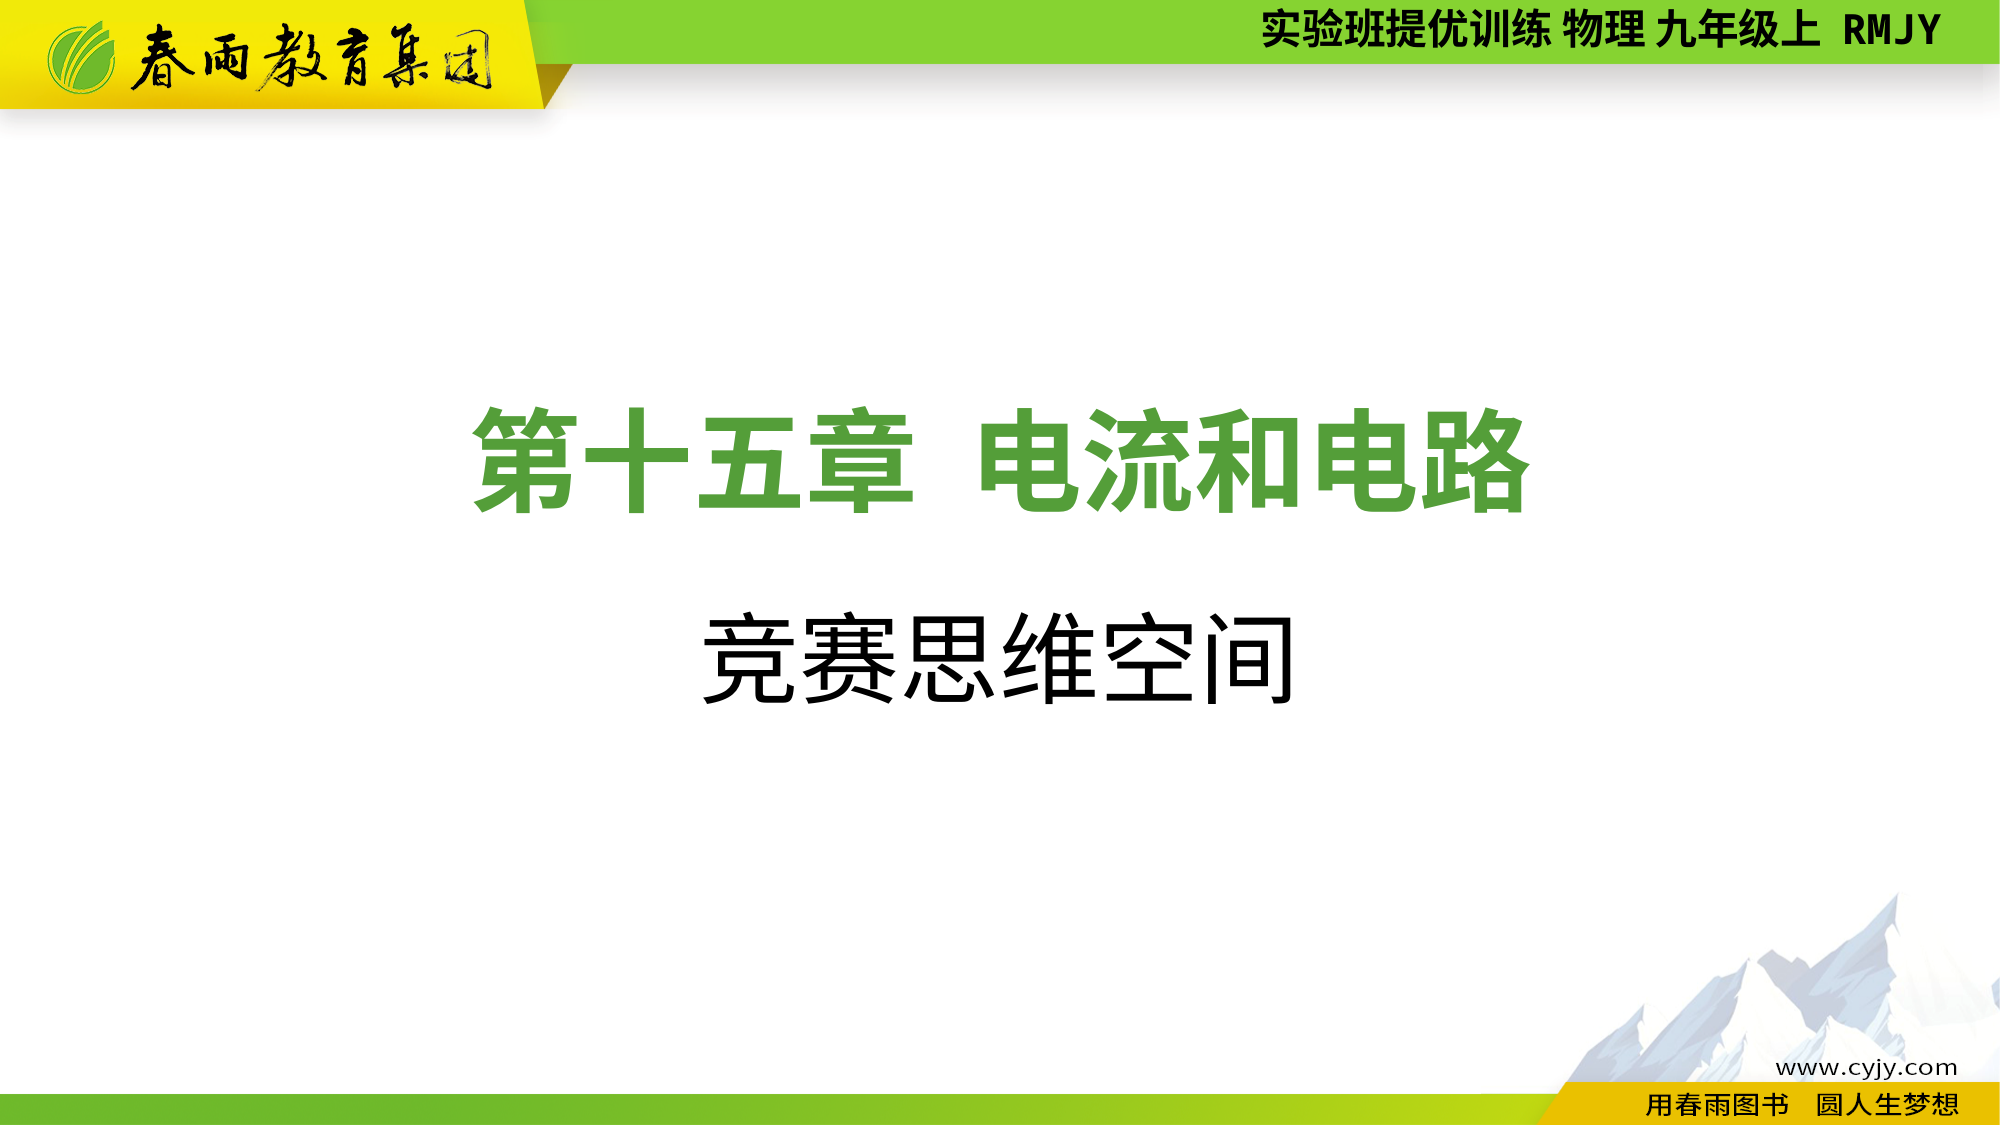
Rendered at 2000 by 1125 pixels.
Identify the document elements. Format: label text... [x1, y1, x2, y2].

picture [0, 0, 2000, 1125]
text_box 竞赛思维空间 [54, 528, 1946, 724]
text_box 第十五章 电流和电路 [54, 316, 1946, 528]
